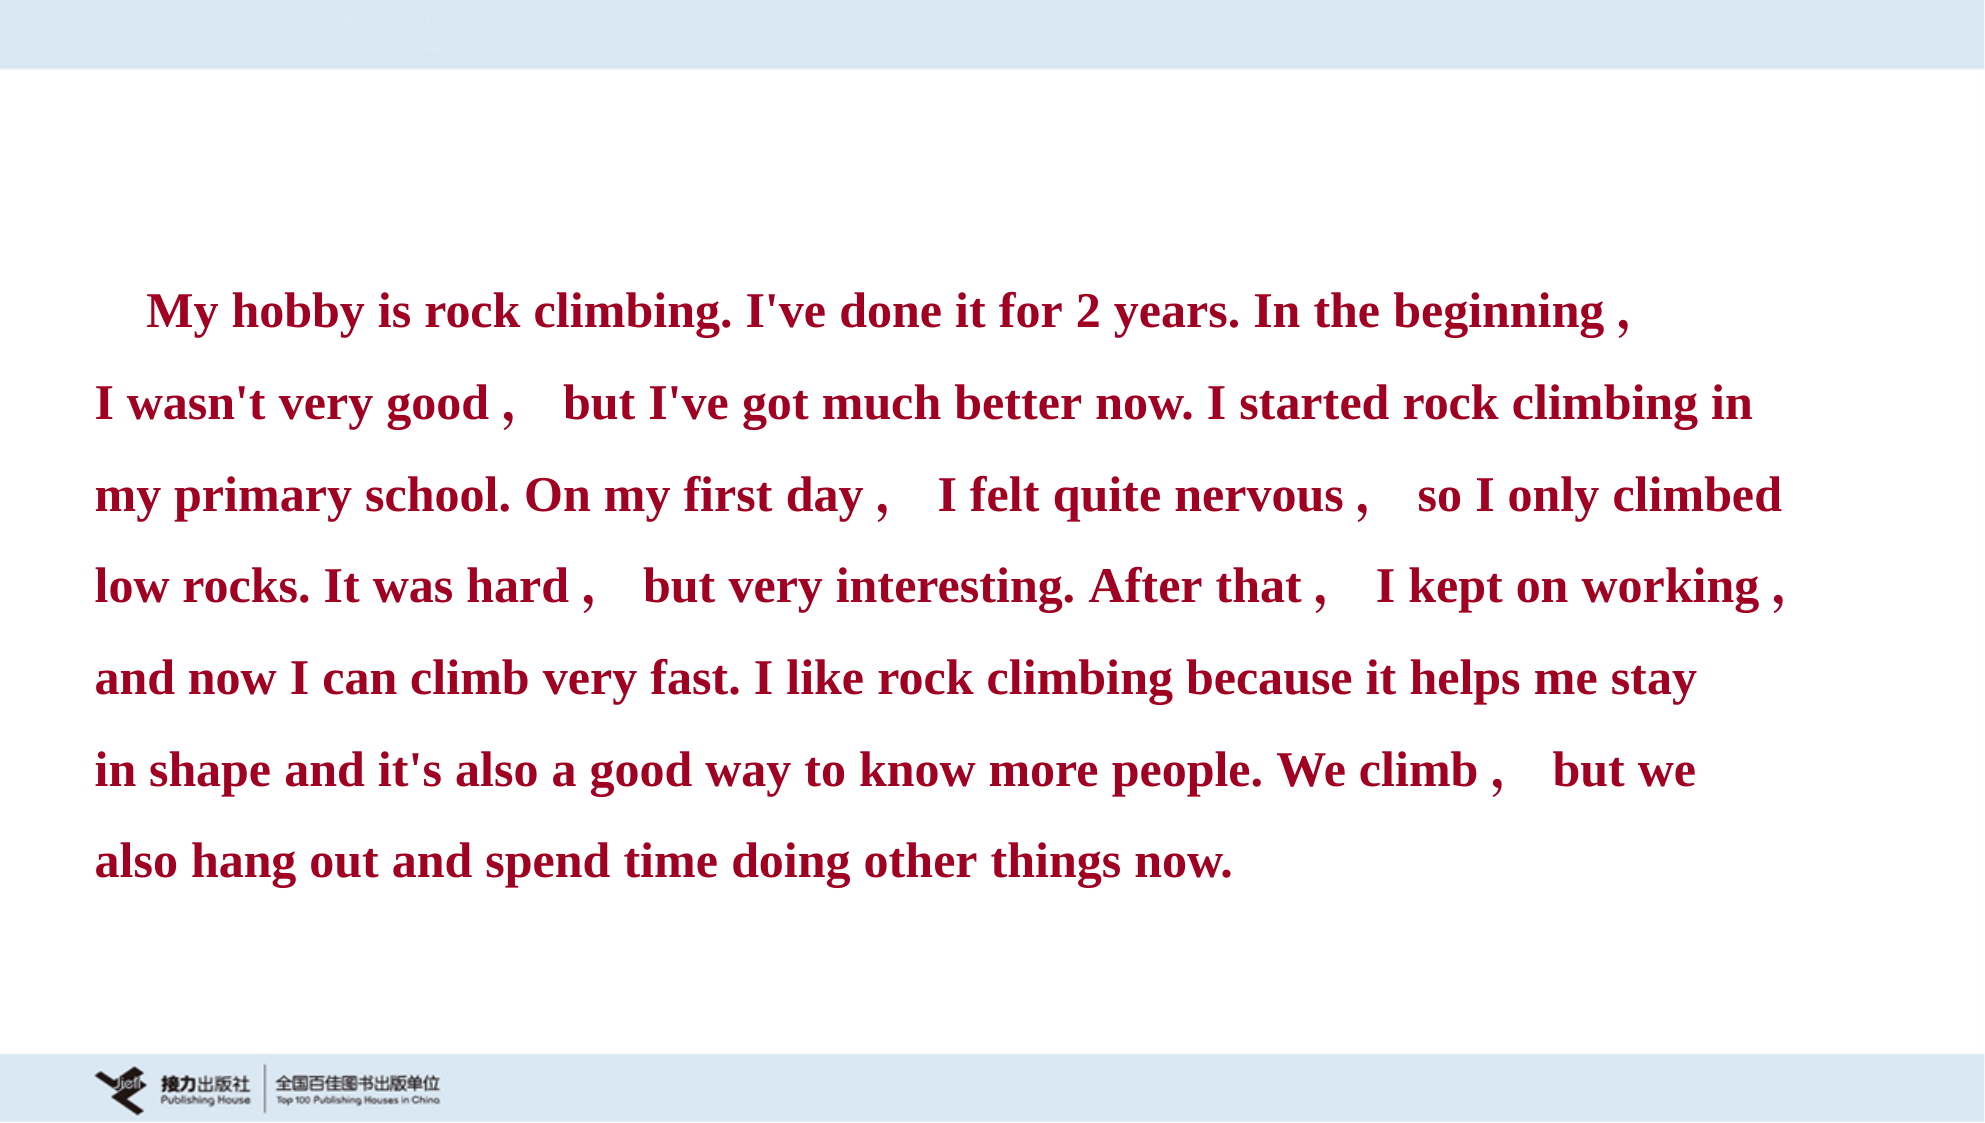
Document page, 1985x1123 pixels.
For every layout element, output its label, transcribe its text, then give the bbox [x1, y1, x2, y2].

text_box My hobby is rock climbing. I've done it for 2 years. In the beginning， I wasn't very good，but I've got much better now. I started rock climbing in my primary school. On my first day，I felt quite nervous，so I only climbed low rocks. It was hard，but very interesting. After that，I kept on working， and now I can climb very fast. I like rock climbing because it helps me stay in shape and it's also a good way to know more people. We climb，but we also hang out and spend time doing other things now. [94, 246, 1892, 888]
picture [0, 0, 1985, 1122]
